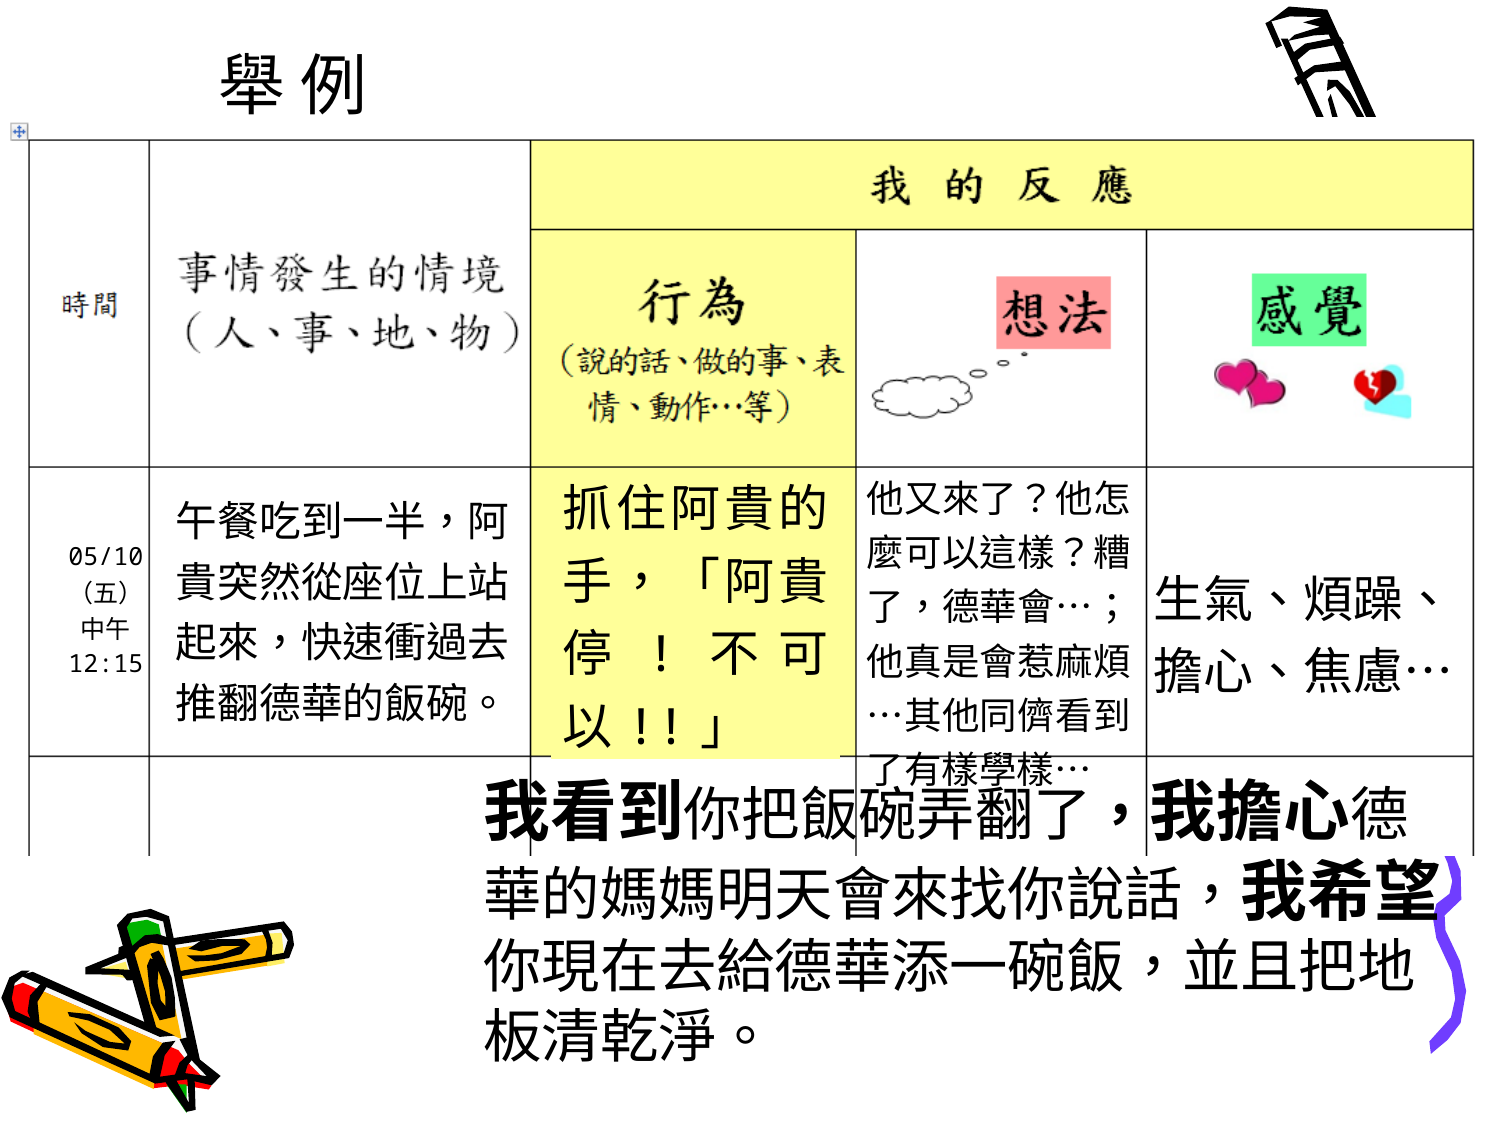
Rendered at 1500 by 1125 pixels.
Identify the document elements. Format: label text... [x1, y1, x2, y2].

text_box 我看到你把飯碗弄翻了，我擔心德華的媽媽明天會來找你說話，我希望你現在去給德華添一碗飯，並且把地板清乾淨。 [468, 864, 1465, 1077]
text_box 舉 例 [128, 35, 457, 115]
picture [0, 116, 1493, 856]
